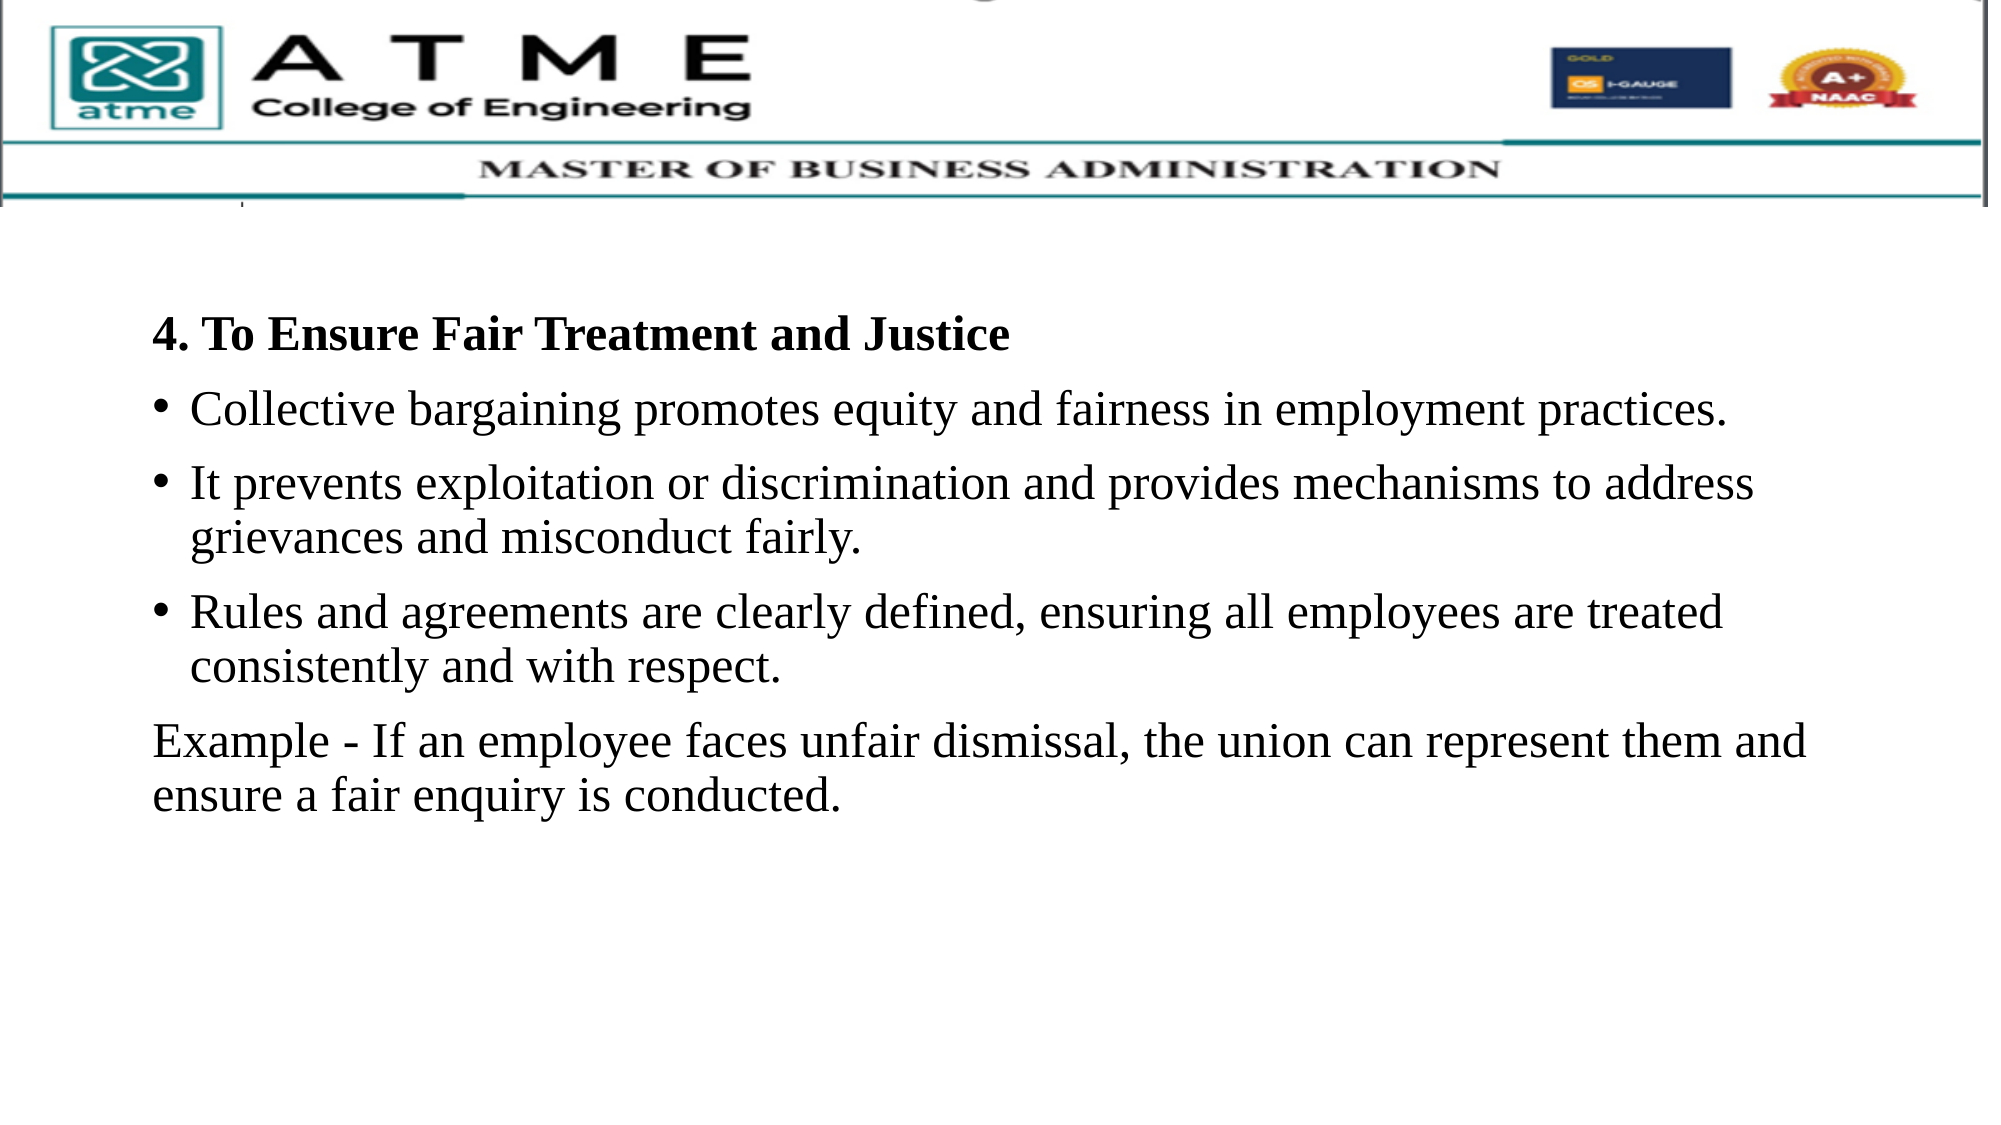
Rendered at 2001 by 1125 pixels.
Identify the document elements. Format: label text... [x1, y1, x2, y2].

list 4. To Ensure Fair Treatment and Justice Collective bargaining promotes equity and fairness in employment practices. It prevents exploitation or discrimination and provides mechanisms to address grievances and misconduct fairly. Rules and agreements are clearly defined, ensuring all employees are treated consistently and with respect. Example - If an employee faces unfair dismissal, the union can represent them and ensure a fair enquiry is conducted. [137, 299, 1863, 1014]
picture [0, 0, 1988, 207]
